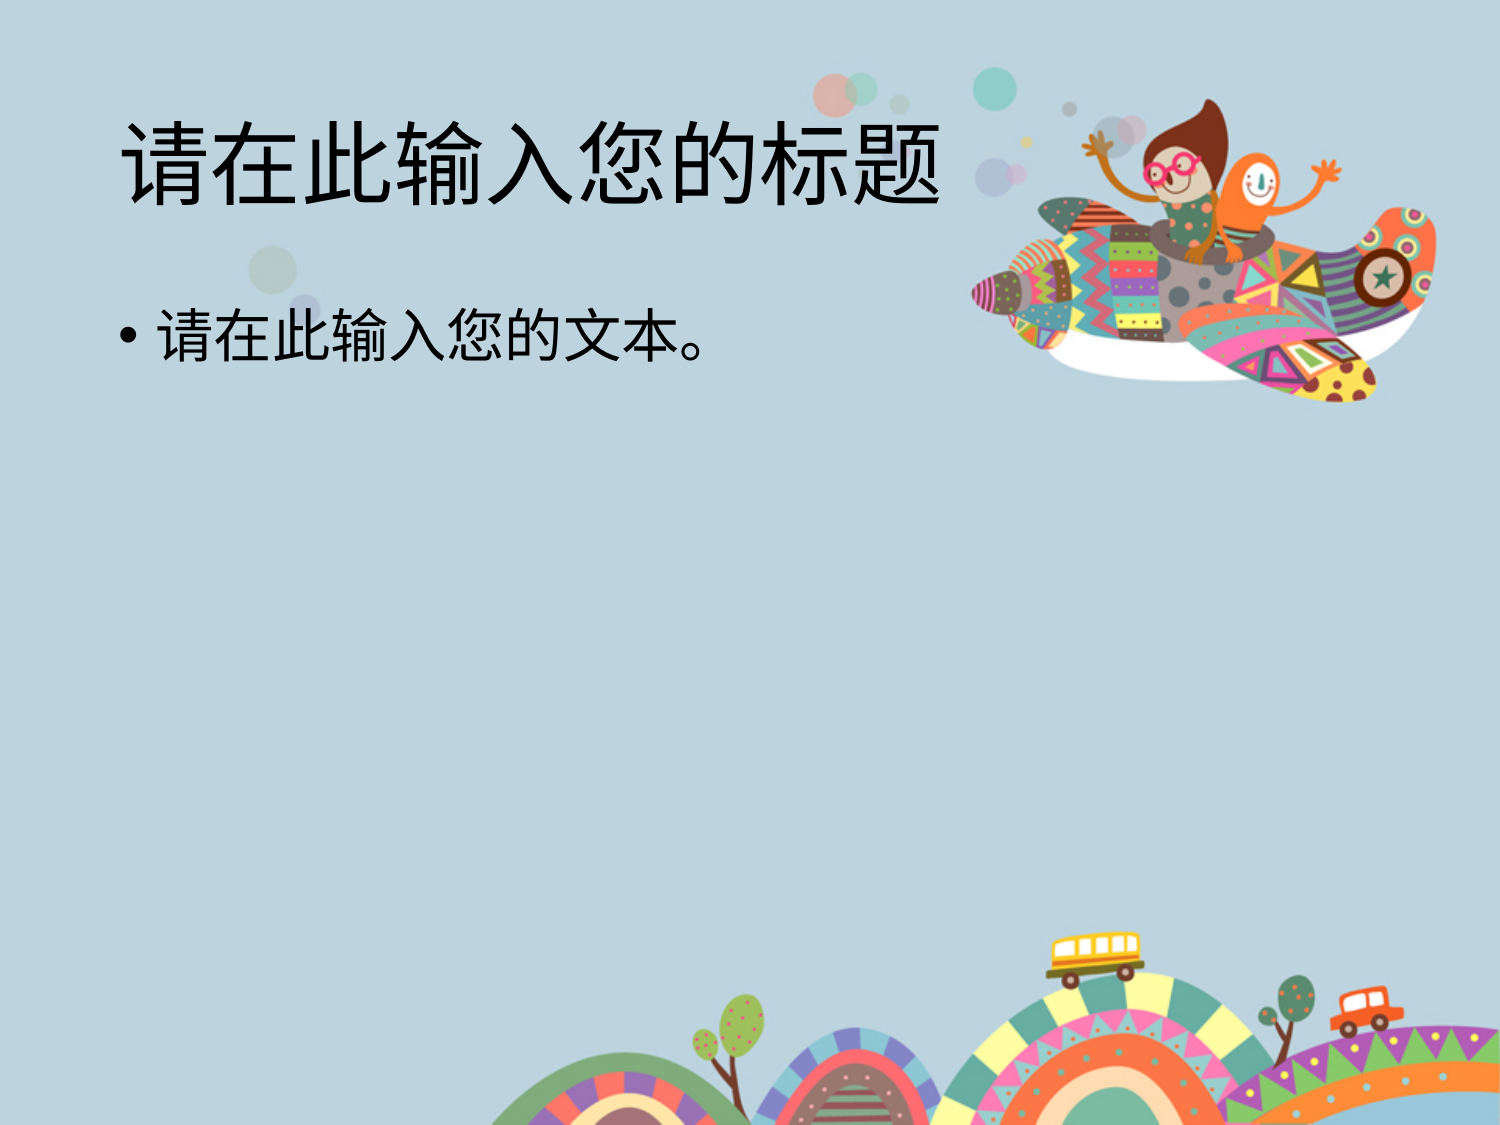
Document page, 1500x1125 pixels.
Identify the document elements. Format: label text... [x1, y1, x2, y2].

picture [0, 0, 1500, 1125]
text_box 请在此输入您的文本。 [103, 299, 1397, 1014]
text_box 请在此输入您的标题 [103, 59, 1397, 278]
